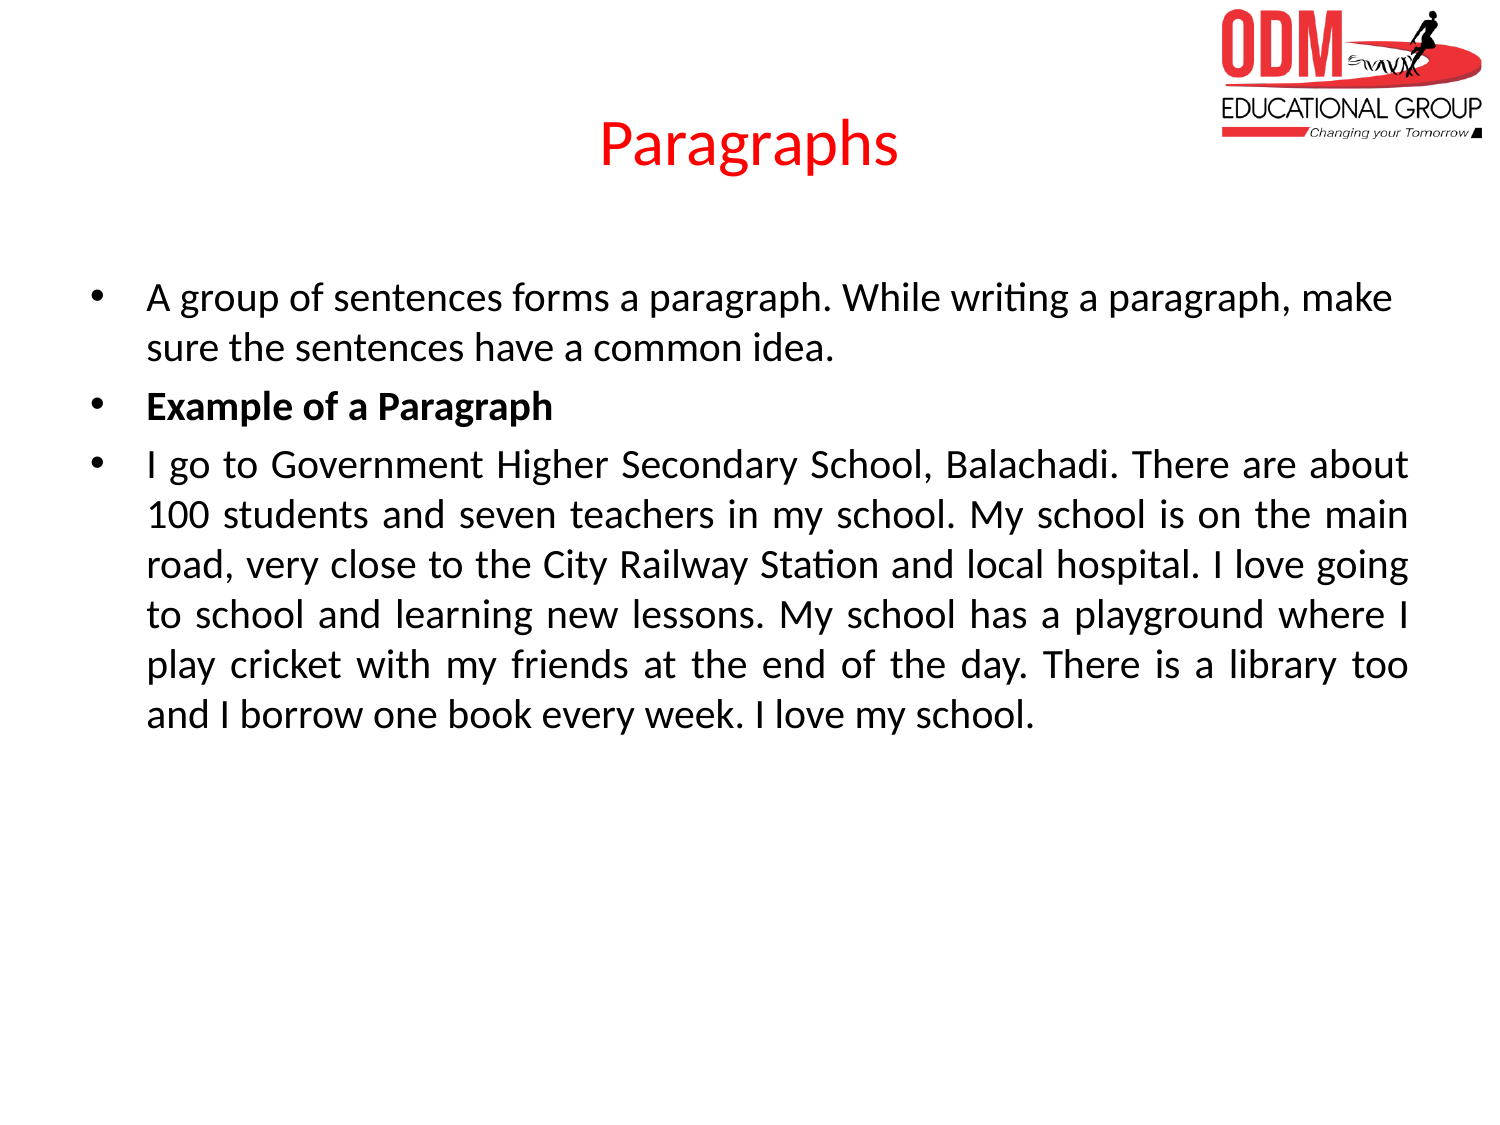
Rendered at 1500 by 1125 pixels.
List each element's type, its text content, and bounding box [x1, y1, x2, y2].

title Paragraphs [75, 45, 1425, 233]
picture [1221, 9, 1482, 139]
list A group of sentences forms a paragraph. While writing a paragraph, make sure the sentences have a common idea. Example of a Paragraph I go to Government Higher Secondary School, Balachadi. There are about 100 students and seven teachers in my school. My school is on the main road, very close to the City Railway Station and local hospital. I love going to school and learning new lessons. My school has a playground where I play cricket with my friends at the end of the day. There is a library too and I borrow one book every week. I love my school. [75, 262, 1425, 1005]
